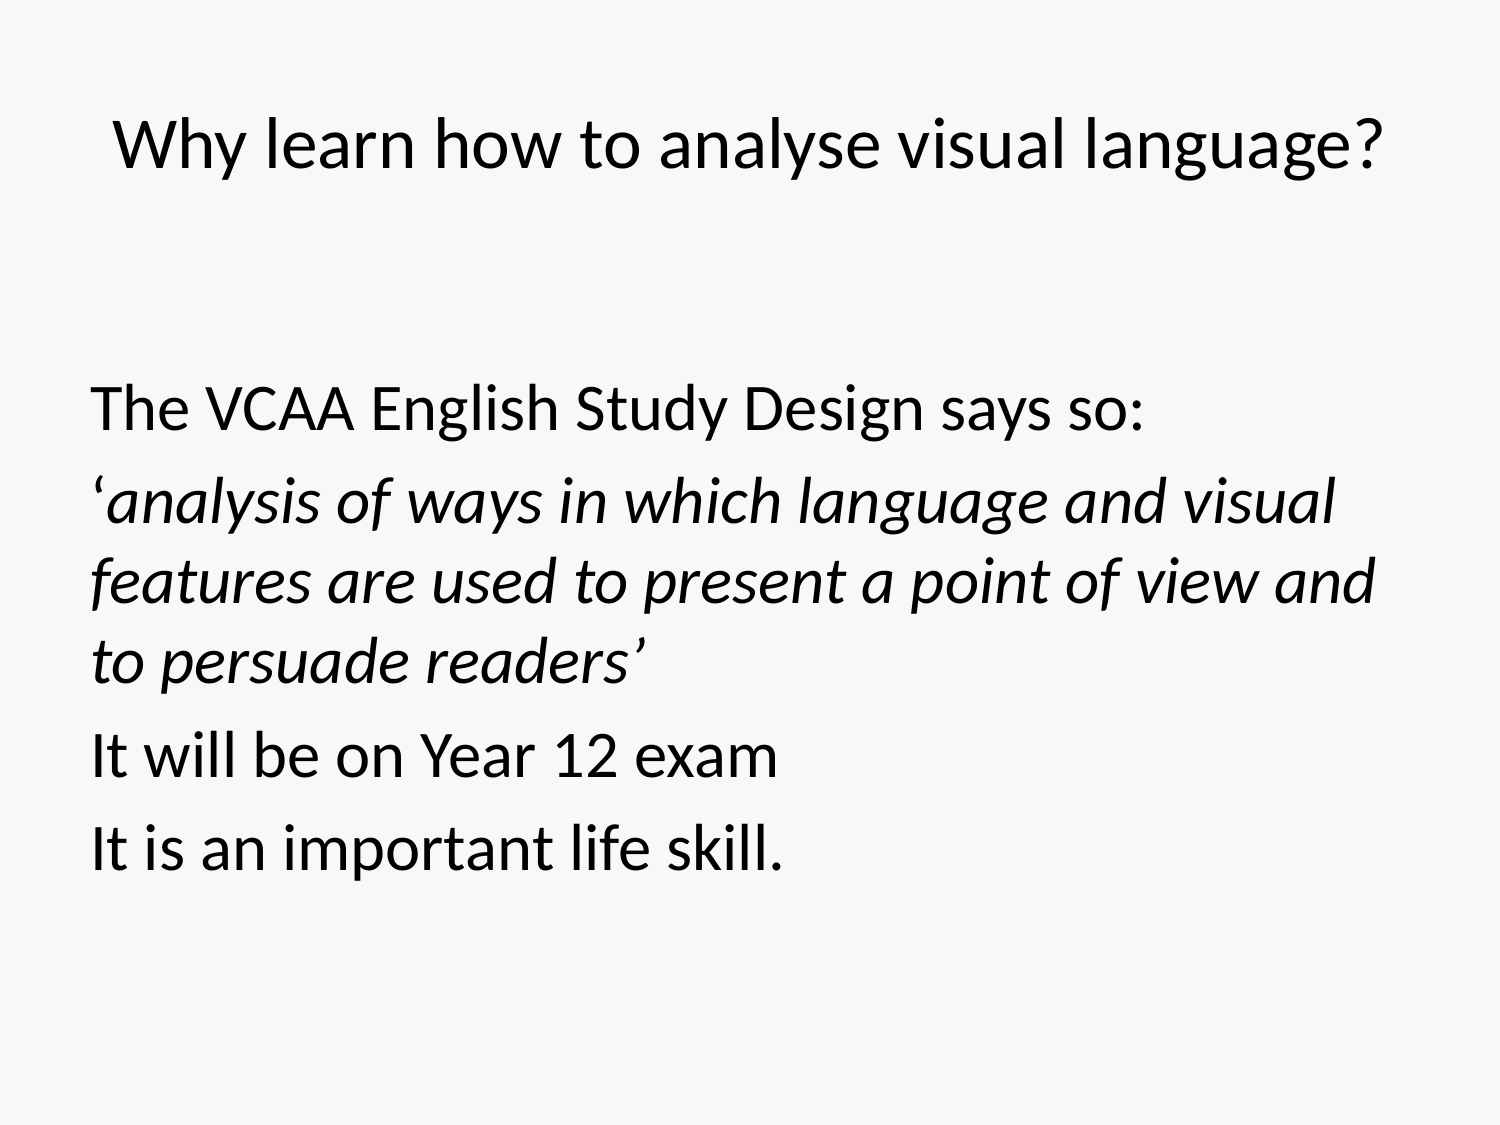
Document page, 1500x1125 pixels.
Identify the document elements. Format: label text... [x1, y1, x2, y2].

list The VCAA English Study Design says so: ‘analysis of ways in which language and visual features are used to present a point of view and to persuade readers’ It will be on Year 12 exam It is an important life skill. [75, 262, 1425, 1005]
title Why learn how to analyse visual language? [75, 45, 1425, 233]
